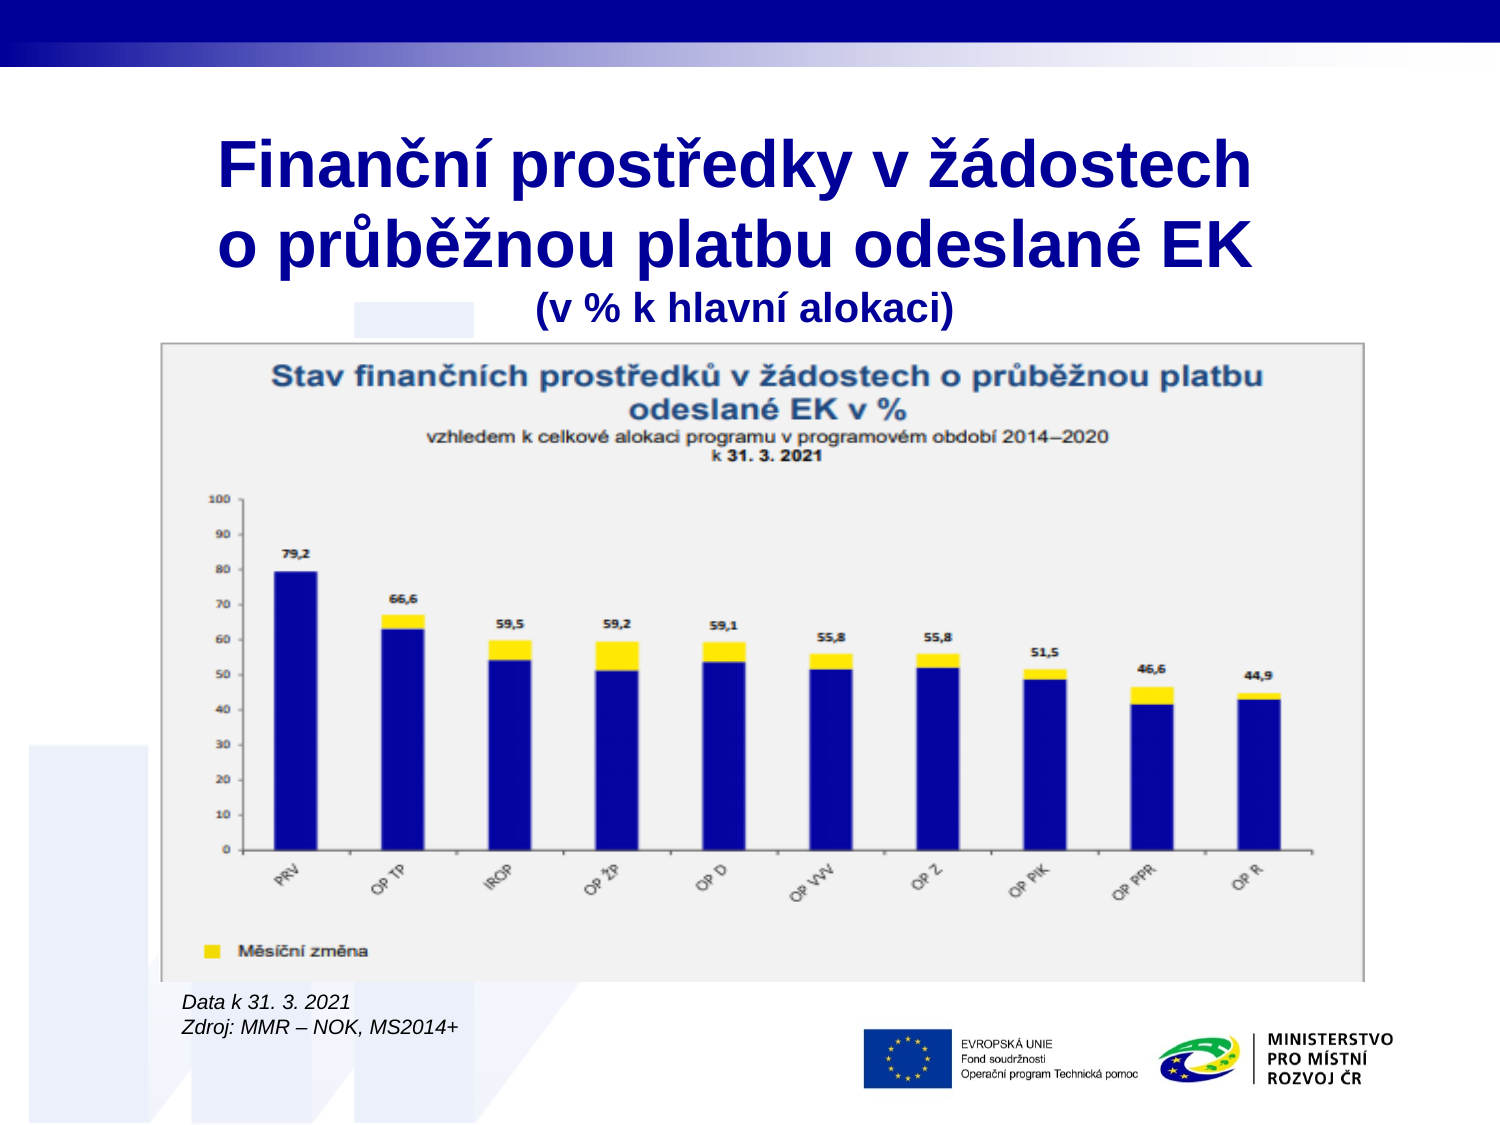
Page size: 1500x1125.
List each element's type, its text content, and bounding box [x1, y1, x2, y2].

picture [29, 302, 1412, 1125]
list [64, 255, 1425, 982]
title Finanční prostředky v žádostech o průběžnou platbu odeslané EK (v % k hlavní alokaci) [64, 113, 1425, 197]
text_box Data k 31. 3. 2021 Zdroj: MMR – NOK, MS2014+ [167, 990, 474, 1046]
